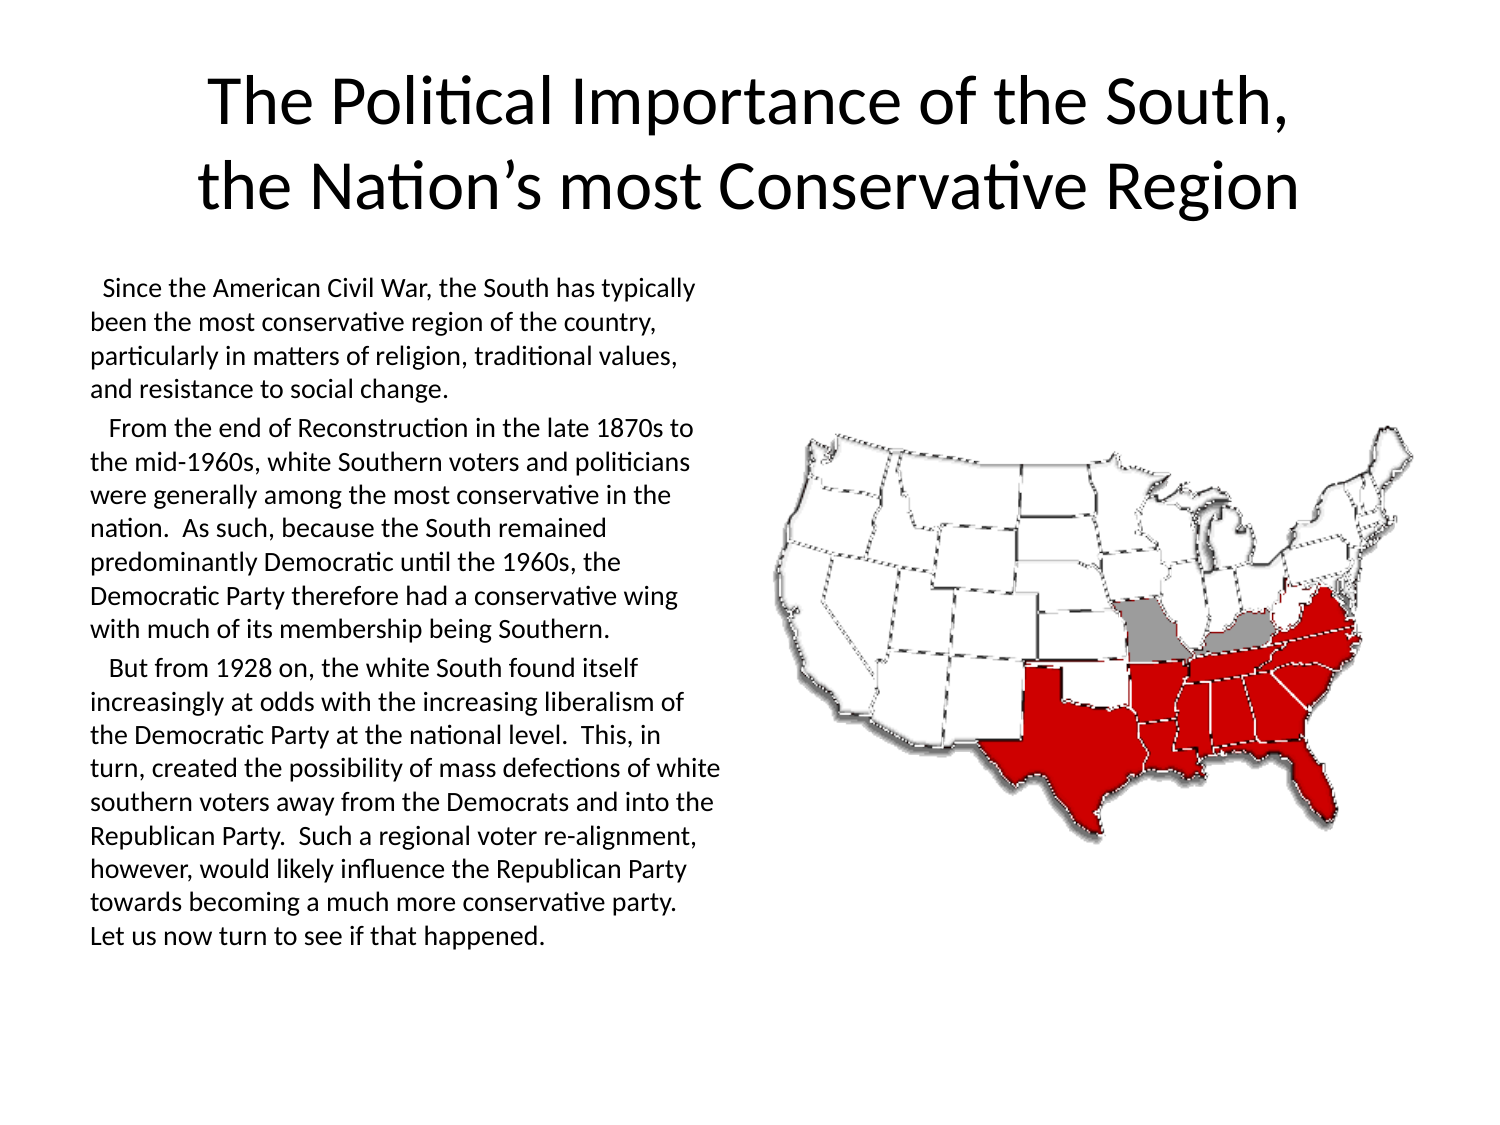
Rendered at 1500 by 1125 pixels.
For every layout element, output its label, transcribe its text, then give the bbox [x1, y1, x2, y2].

title The Political Importance of the South, the Nation’s most Conservative Region [75, 45, 1425, 233]
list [762, 262, 1426, 1006]
list Since the American Civil War, the South has typically been the most conservative region of the country, particularly in matters of religion, traditional values, and resistance to social change. From the end of Reconstruction in the late 1870s to the mid-1960s, white Southern voters and politicians were generally among the most conservative in the nation. As such, because the South remained predominantly Democratic until the 1960s, the Democratic Party therefore had a conservative wing with much of its membership being Southern. But from 1928 on, the white South found itself increasingly at odds with the increasing liberalism of the Democratic Party at the national level. This, in turn, created the possibility of mass defections of white southern voters away from the Democrats and into the Republican Party. Such a regional voter re-alignment, however, would likely influence the Republican Party towards becoming a much more conservative party. Let us now turn to see if that happened. [75, 262, 738, 1005]
